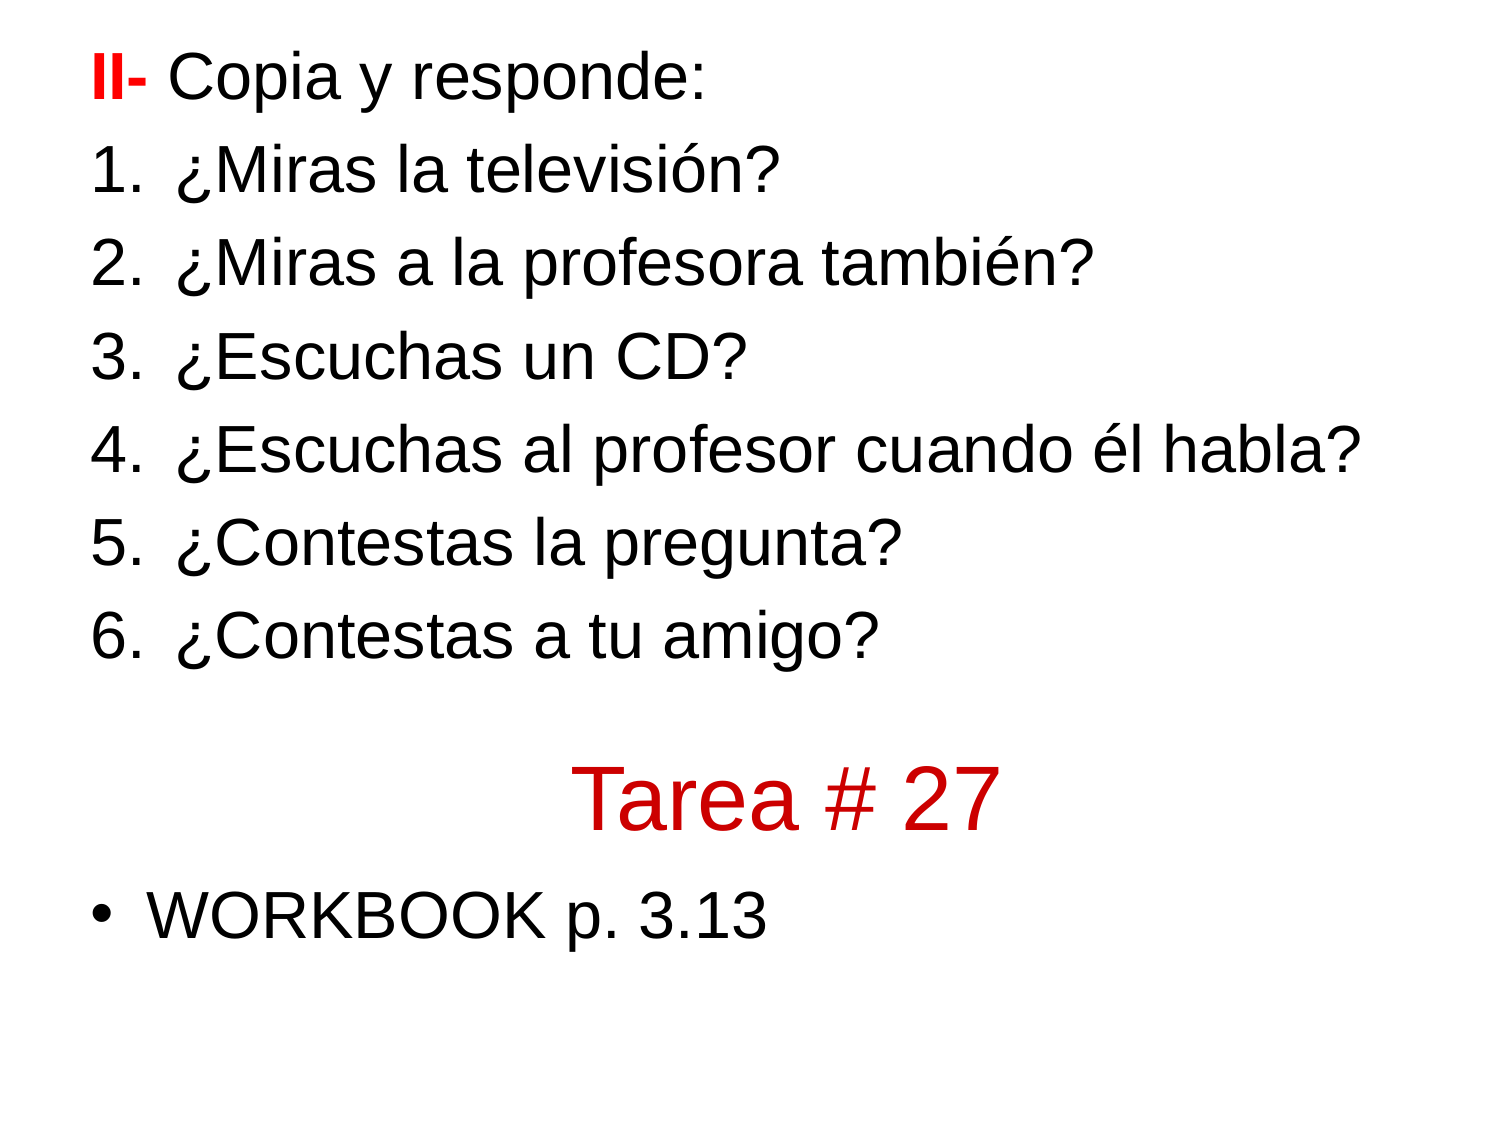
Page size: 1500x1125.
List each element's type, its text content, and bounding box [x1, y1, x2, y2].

text_box Tarea # 27 [112, 699, 1463, 888]
list II- Copia y responde: ¿Miras la televisión? ¿Miras a la profesora también? ¿Escuchas un CD? ¿Escuchas al profesor cuando él habla? ¿Contestas la pregunta? ¿Contestas a tu amigo? WORKBOOK p. 3.13 [75, 24, 1425, 825]
